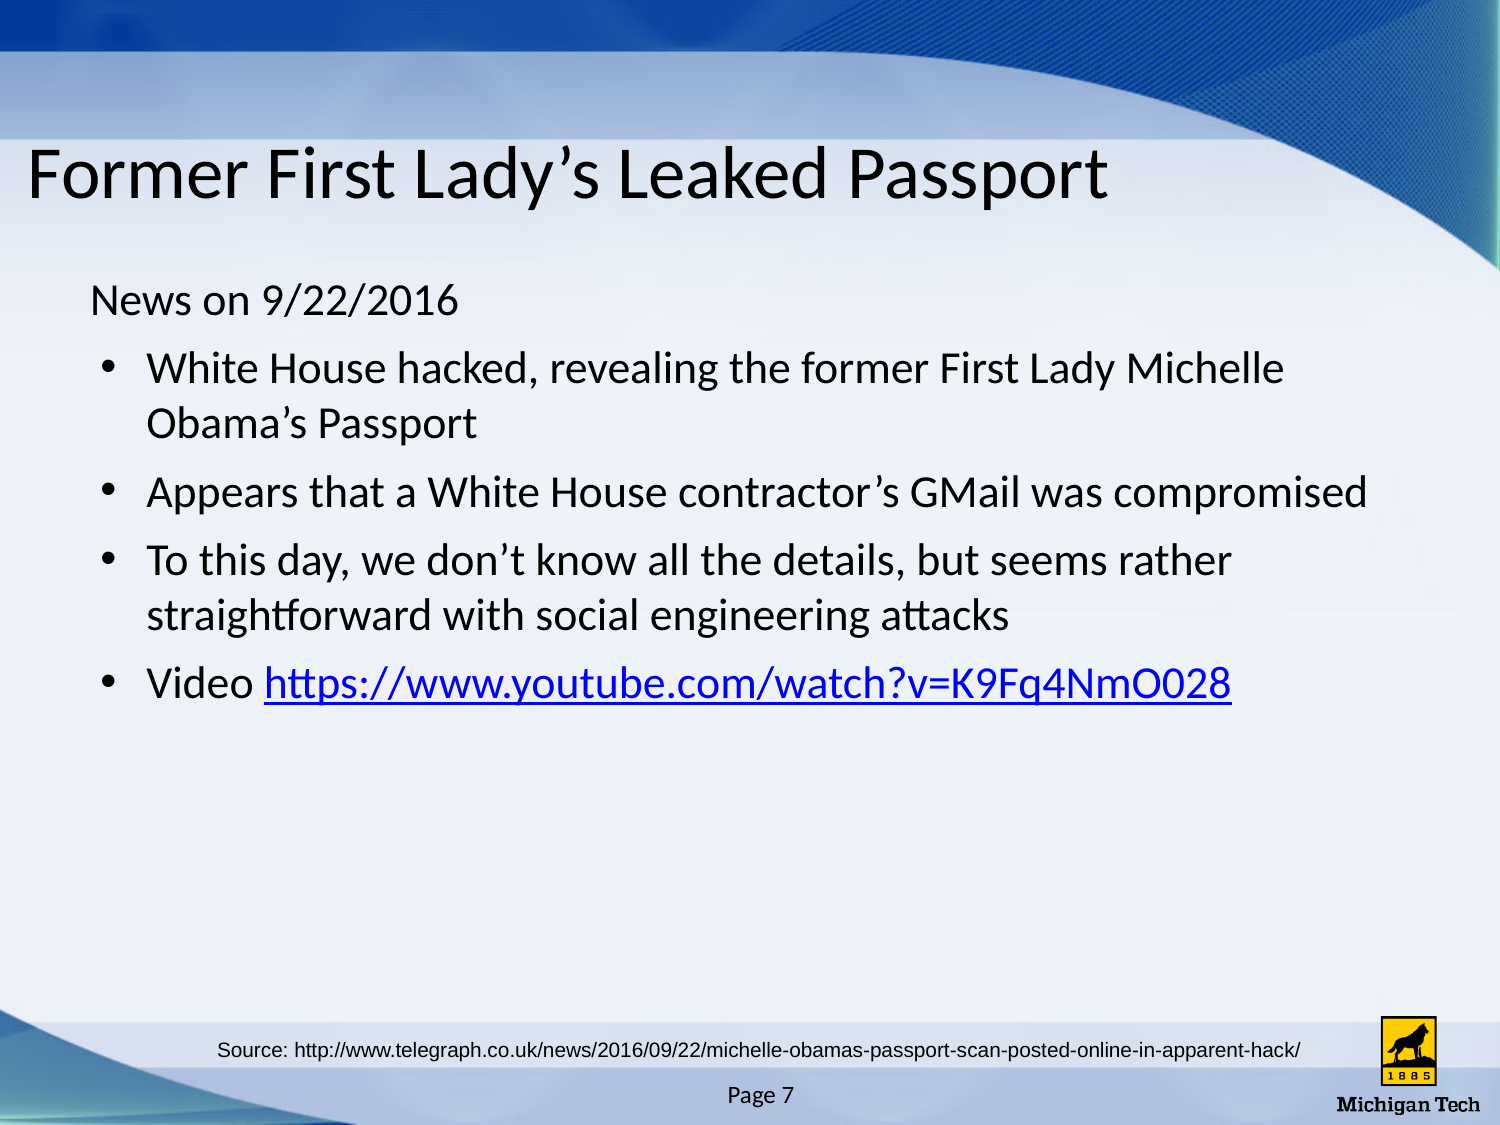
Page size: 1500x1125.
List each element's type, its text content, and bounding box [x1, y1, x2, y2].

list News on 9/22/2016 White House hacked, revealing the former First Lady Michelle Obama’s Passport Appears that a White House contractor’s GMail was compromised To this day, we don’t know all the details, but seems rather straightforward with social engineering attacks Video https://www.youtube.com/watch?v=K9Fq4NmO028 [75, 262, 1425, 1063]
title Former First Lady’s Leaked Passport [12, 75, 1263, 263]
text_box Source: http://www.telegraph.co.uk/news/2016/09/22/michelle-obamas-passport-scan-posted-online-in-apparent-hack/ [202, 1029, 1375, 1108]
picture [0, 0, 1500, 1125]
